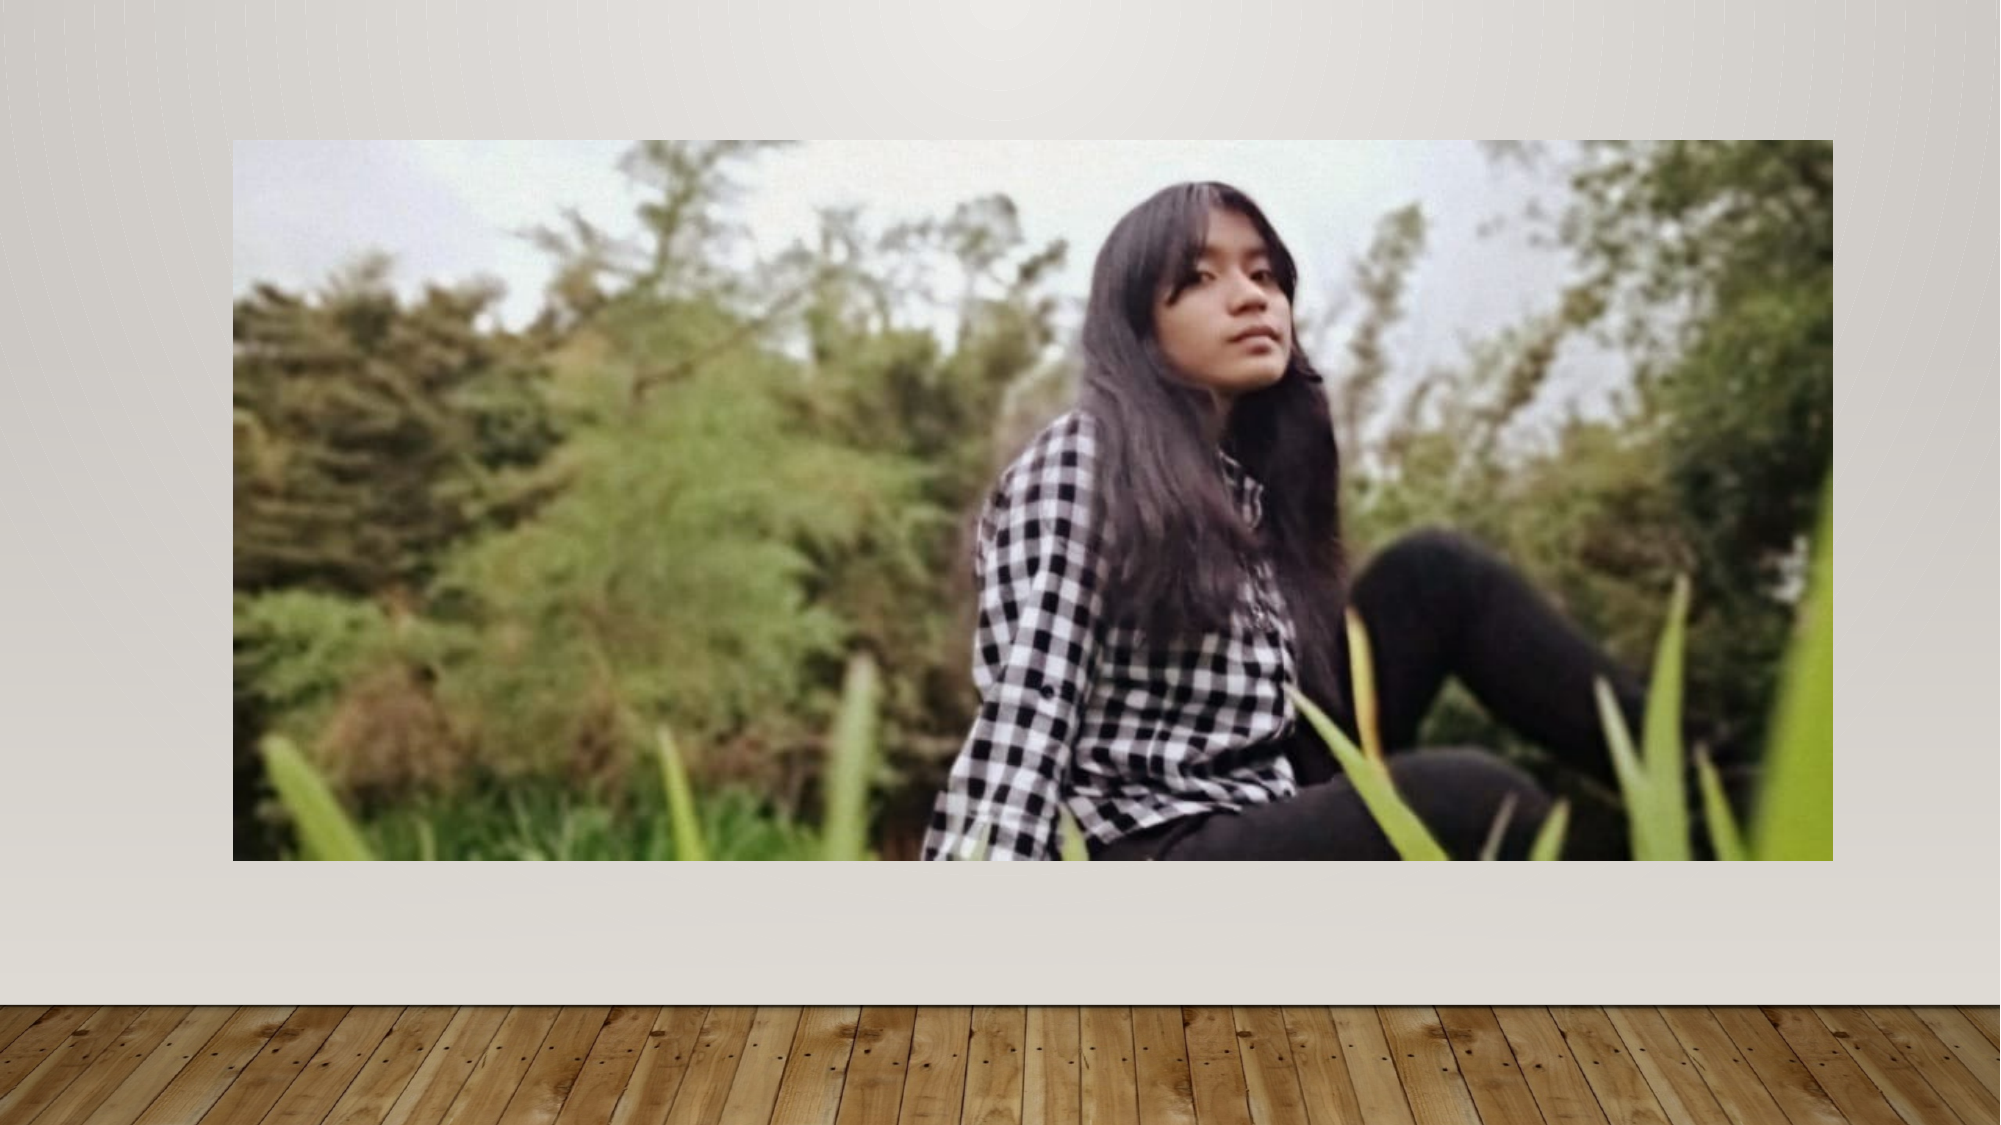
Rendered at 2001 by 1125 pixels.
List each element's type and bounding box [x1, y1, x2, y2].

picture [233, 140, 1833, 862]
picture [0, 1005, 2000, 1125]
